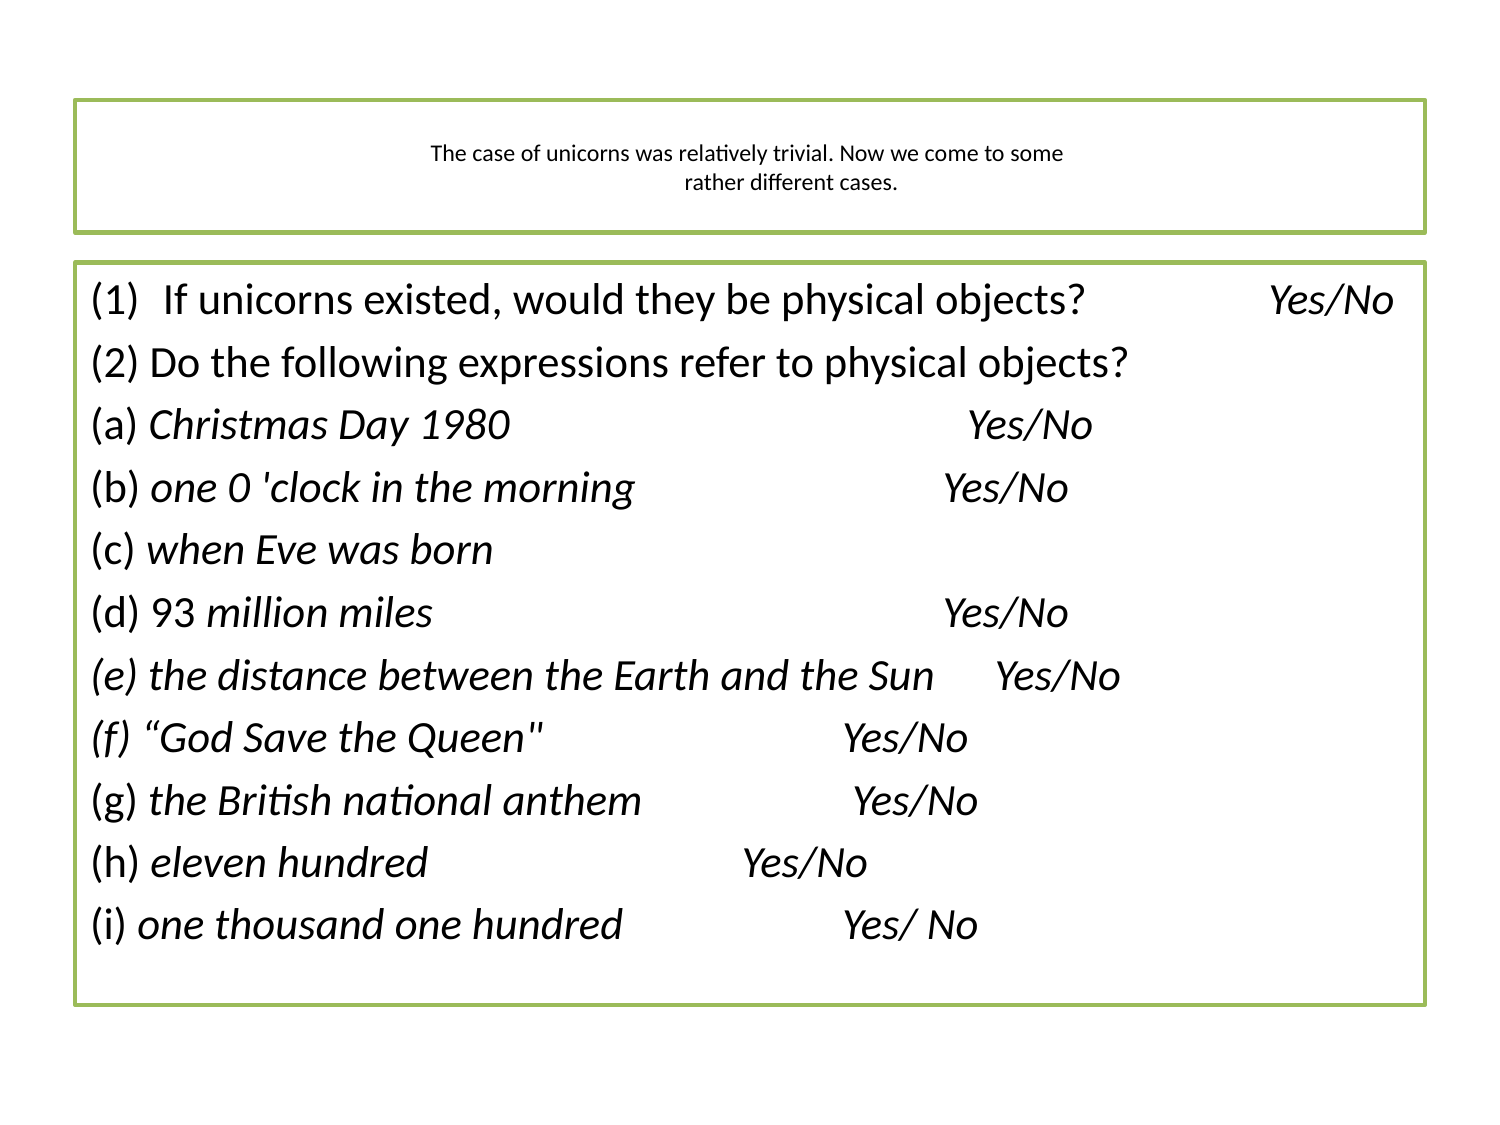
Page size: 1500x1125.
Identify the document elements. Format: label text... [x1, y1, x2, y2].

title The case of unicorns was relatively trivial. Now we come to some rather different cases. [73, 98, 1427, 235]
list If unicorns existed, would they be physical objects? Yes/No (2) Do the following expressions refer to physical objects? (a) Christmas Day 1980 Yes/No (b) one 0 'clock in the morning Yes/No (c) when Eve was born (d) 93 million miles Yes/No (e) the distance between the Earth and the Sun Yes/No (f) “God Save the Queen" Yes/No (g) the British national anthem Yes/No (h) eleven hundred Yes/No (i) one thousand one hundred Yes/ No [73, 260, 1427, 1007]
